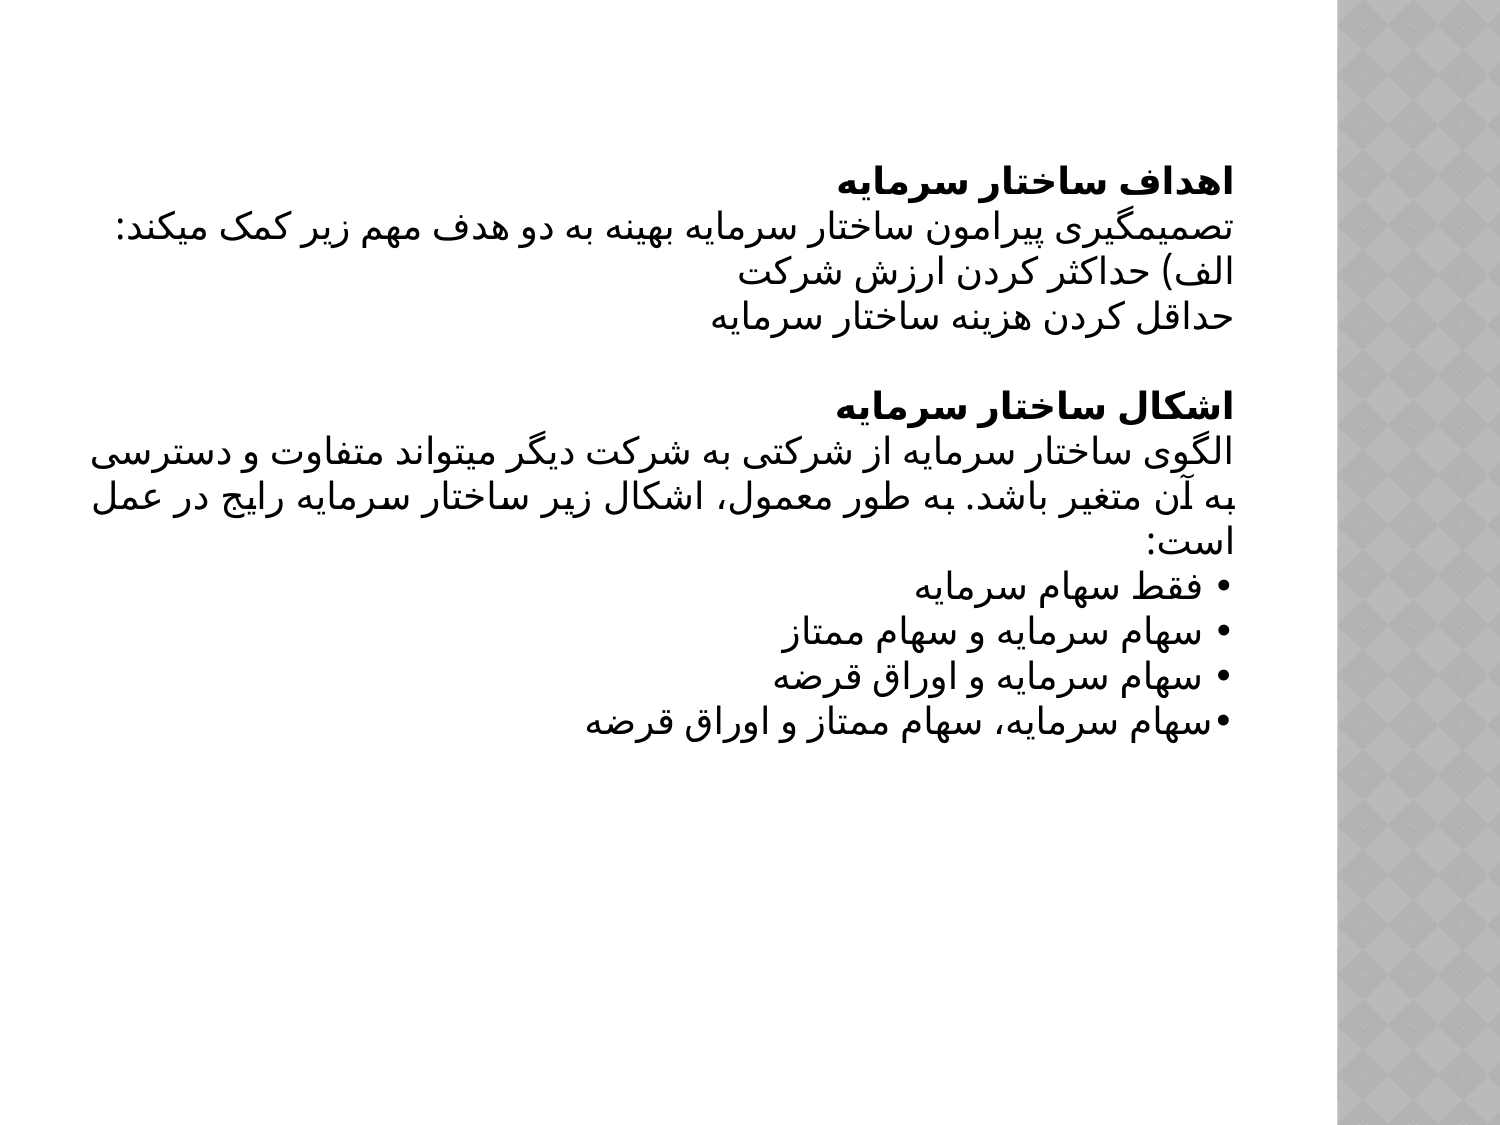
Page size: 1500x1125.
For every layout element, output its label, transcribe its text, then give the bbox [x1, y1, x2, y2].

text_box اهداف ساختار سرمایه تصمیم­گیری پیرامون ساختار سرمایه بهینه به دو هدف مهم زیر کمک می­کند: الف) حداکثر کردن ارزش شرکت حداقل کردن هزینه ساختار سرمایه اشکال ساختار سرمایه الگوی ساختار سرمایه از شرکتی به شرکت دیگر می­تواند متفاوت و دسترسی به آن متغیر باشد. به طور معمول، اشکال زیر ساختار سرمایه رایج در عمل است: • فقط سهام سرمایه • سهام سرمایه و سهام ممتاز • سهام سرمایه و اوراق قرضه •سهام سرمایه، سهام ممتاز و اوراق قرضه [75, 149, 1250, 750]
